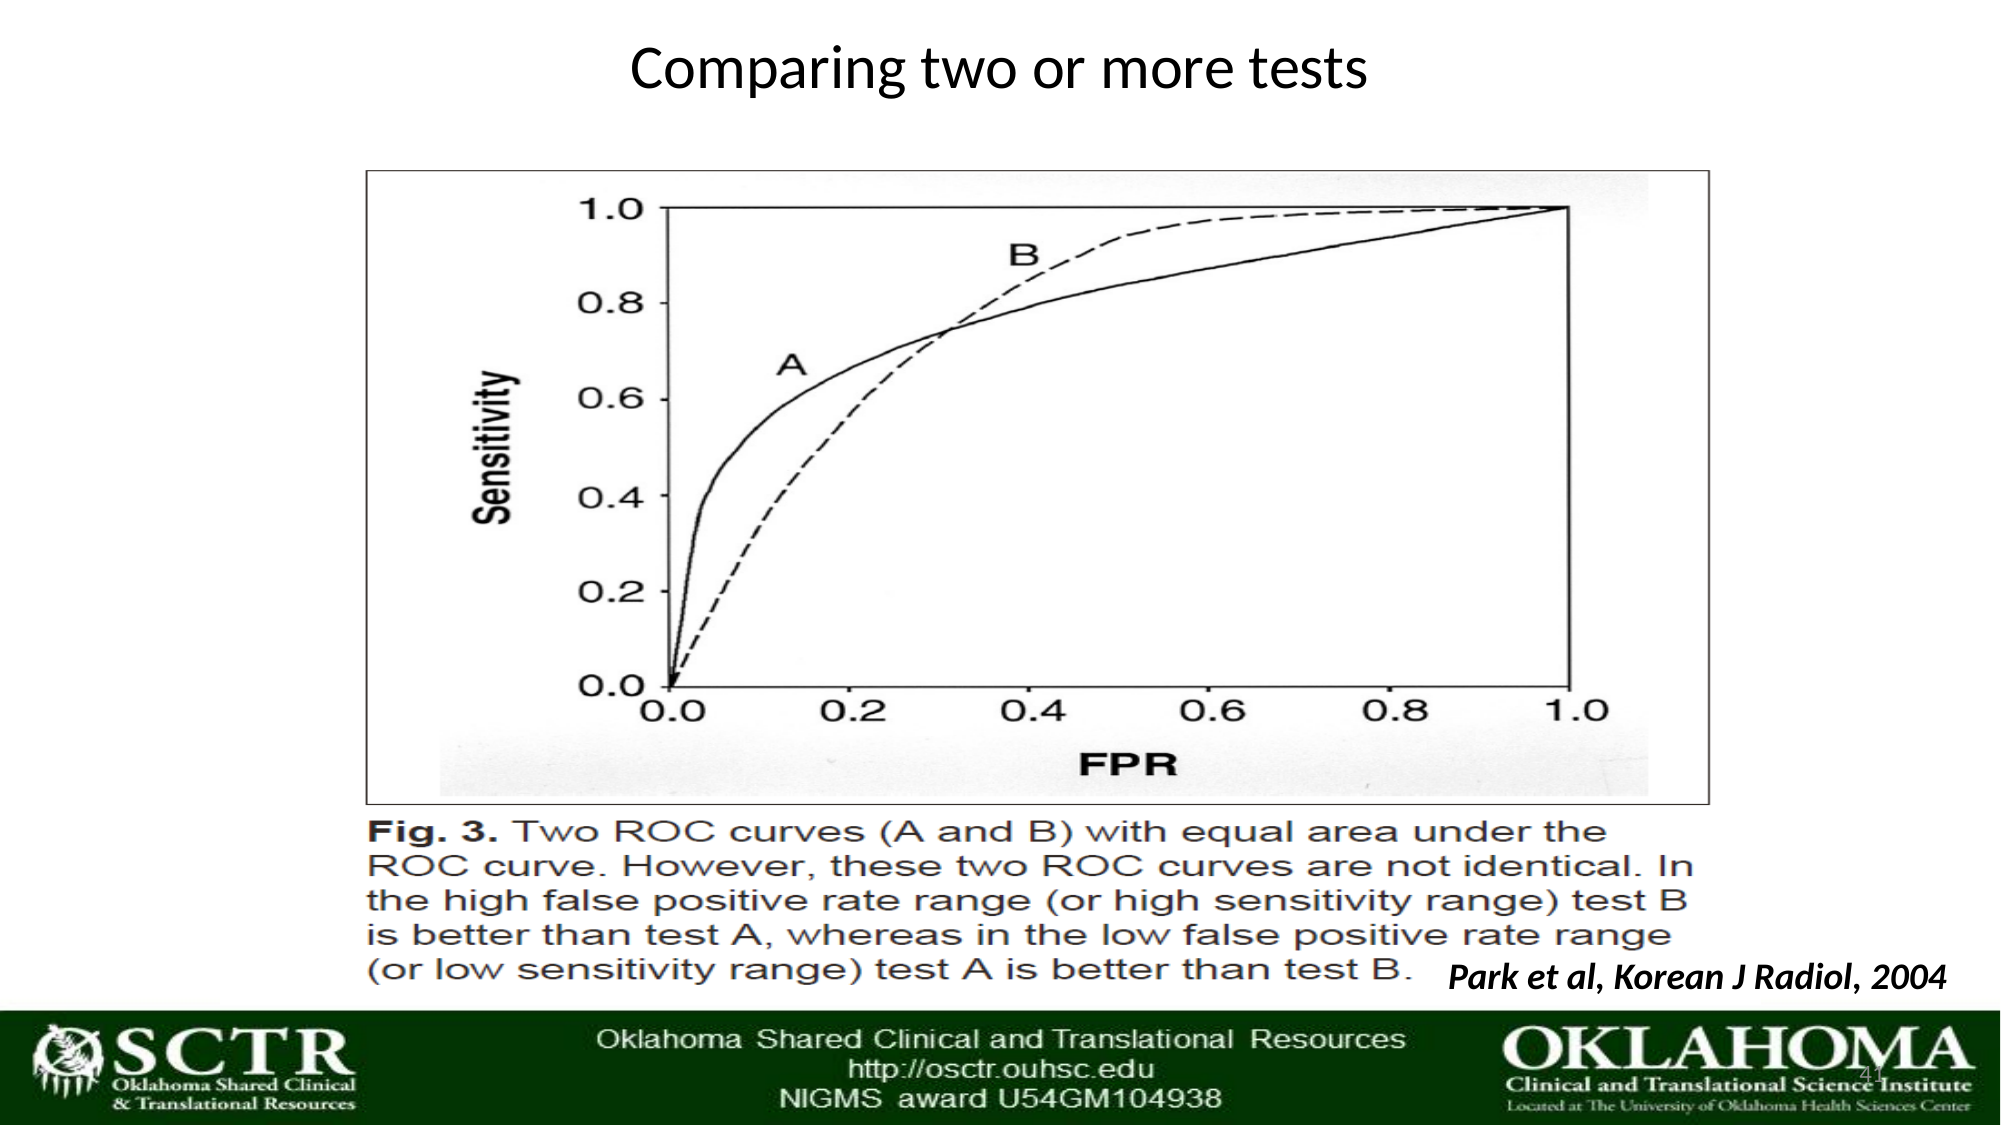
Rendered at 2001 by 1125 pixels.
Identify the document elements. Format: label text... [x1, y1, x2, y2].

picture [0, 0, 2001, 1125]
title Comparing two or more tests [99, 18, 1900, 109]
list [219, 108, 1762, 1006]
text_box Park et al, Korean J Radiol, 2004 [1765, 944, 1979, 1004]
slide_number 41 [1433, 1042, 1900, 1103]
